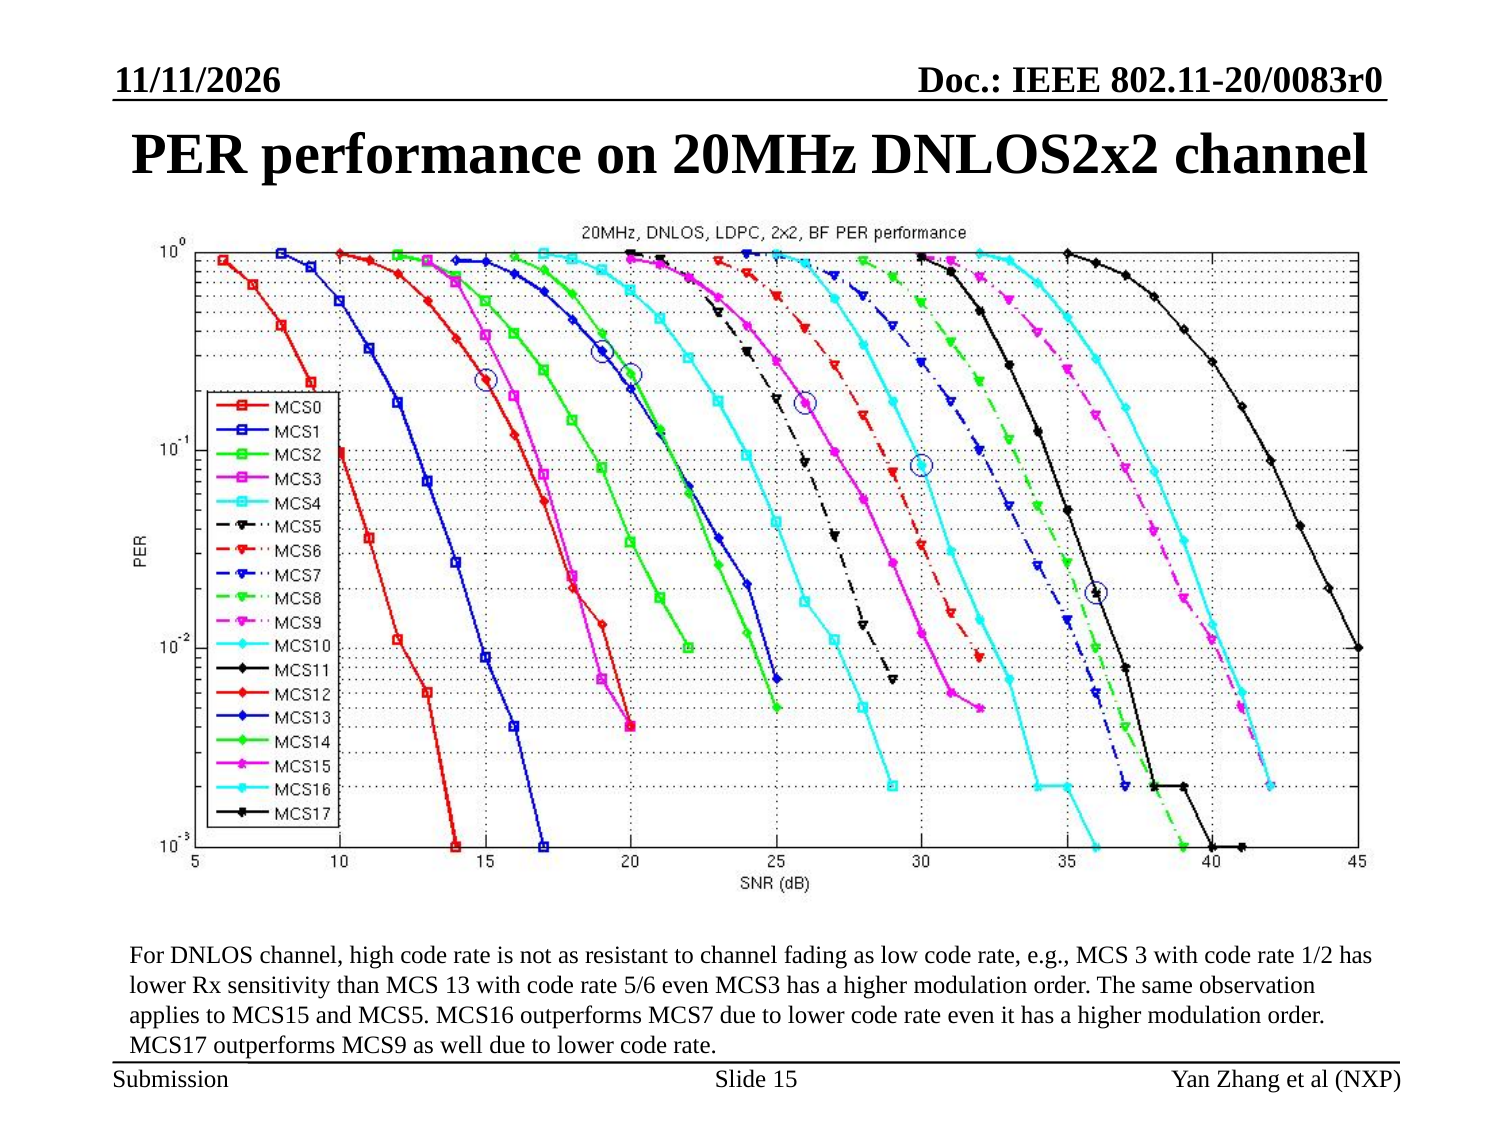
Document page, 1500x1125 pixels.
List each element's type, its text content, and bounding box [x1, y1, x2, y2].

footer Yan Zhang et al (NXP) [1073, 1061, 1402, 1093]
slide_number Slide 15 [712, 1061, 800, 1093]
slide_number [114, 54, 368, 101]
title PER performance on 20MHz DNLOS2x2 channel [112, 124, 1388, 176]
list For DNLOS channel, high code rate is not as resistant to channel fading as low code rate, e.g., MCS 3 with code rate 1/2 has lower Rx sensitivity than MCS 13 with code rate 5/6 even MCS3 has a higher modulation order. The same observation applies to MCS15 and MCS5. MCS16 outperforms MCS7 due to lower code rate even it has a higher modulation order. MCS17 outperforms MCS9 as well due to lower code rate. [114, 935, 1390, 1062]
picture [0, 198, 1500, 927]
